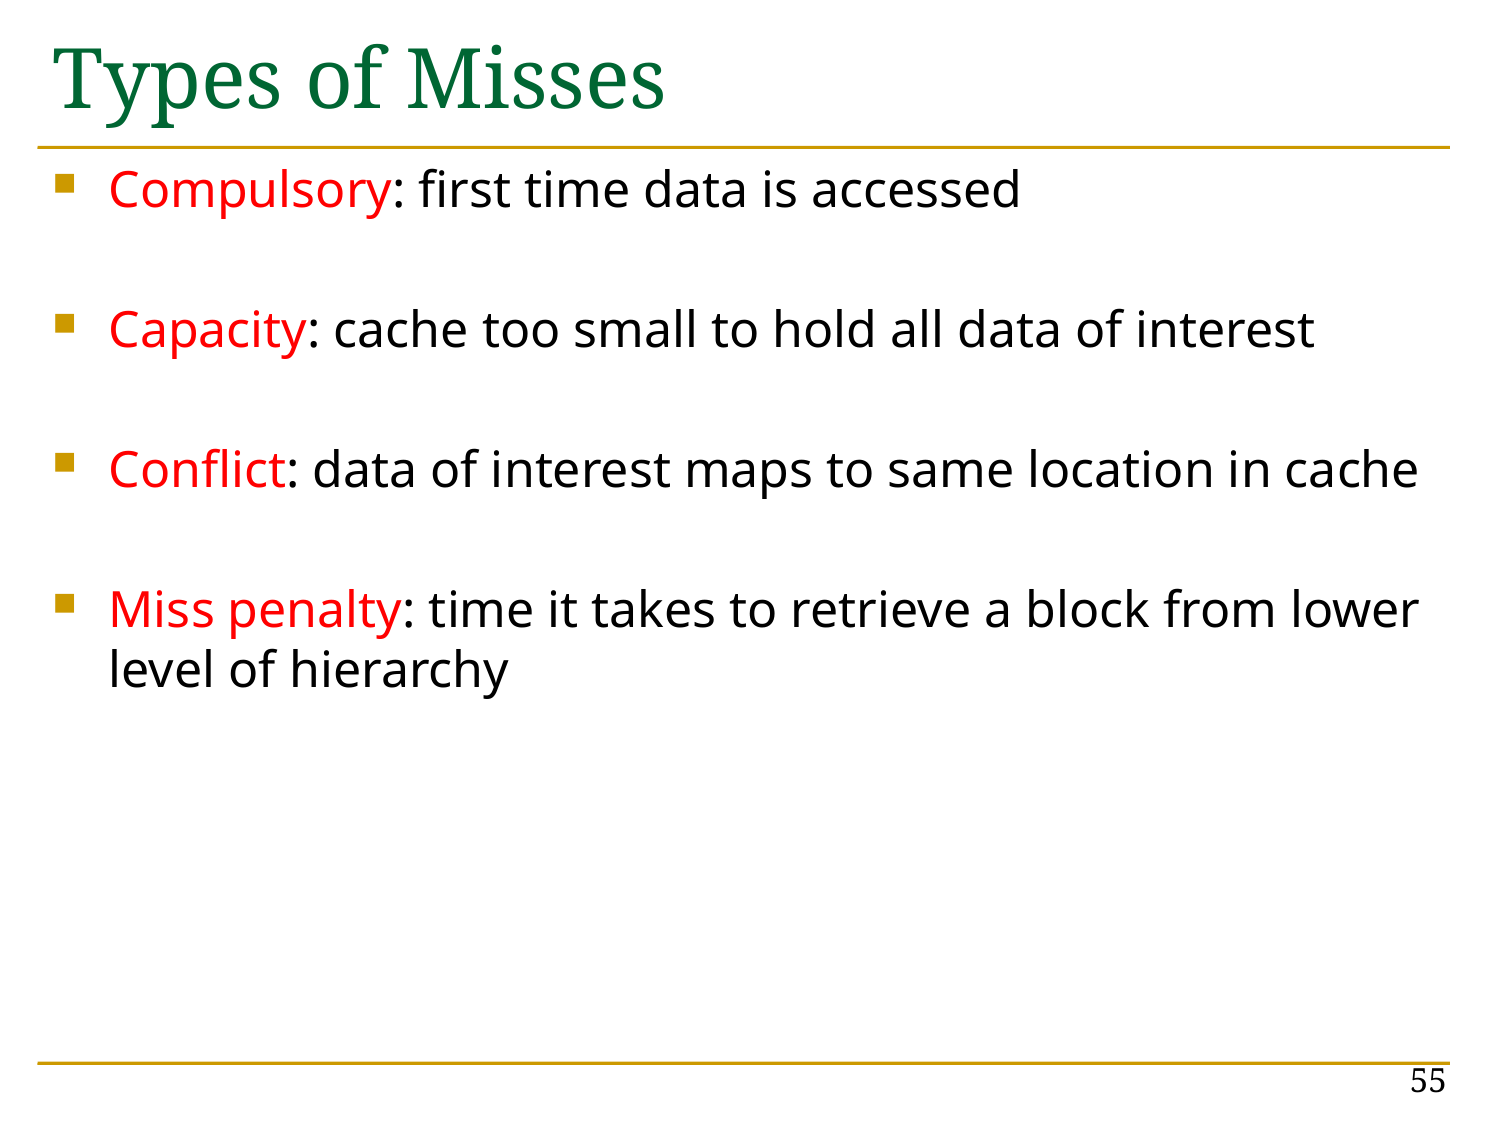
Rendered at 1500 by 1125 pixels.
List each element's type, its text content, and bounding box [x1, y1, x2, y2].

list Compulsory: first time data is accessed Capacity: cache too small to hold all data of interest Conflict: data of interest maps to same location in cache Miss penalty: time it takes to retrieve a block from lower level of hierarchy [37, 149, 1450, 1016]
title Types of Misses [37, 0, 1450, 149]
slide_number 55 [1111, 1036, 1462, 1112]
